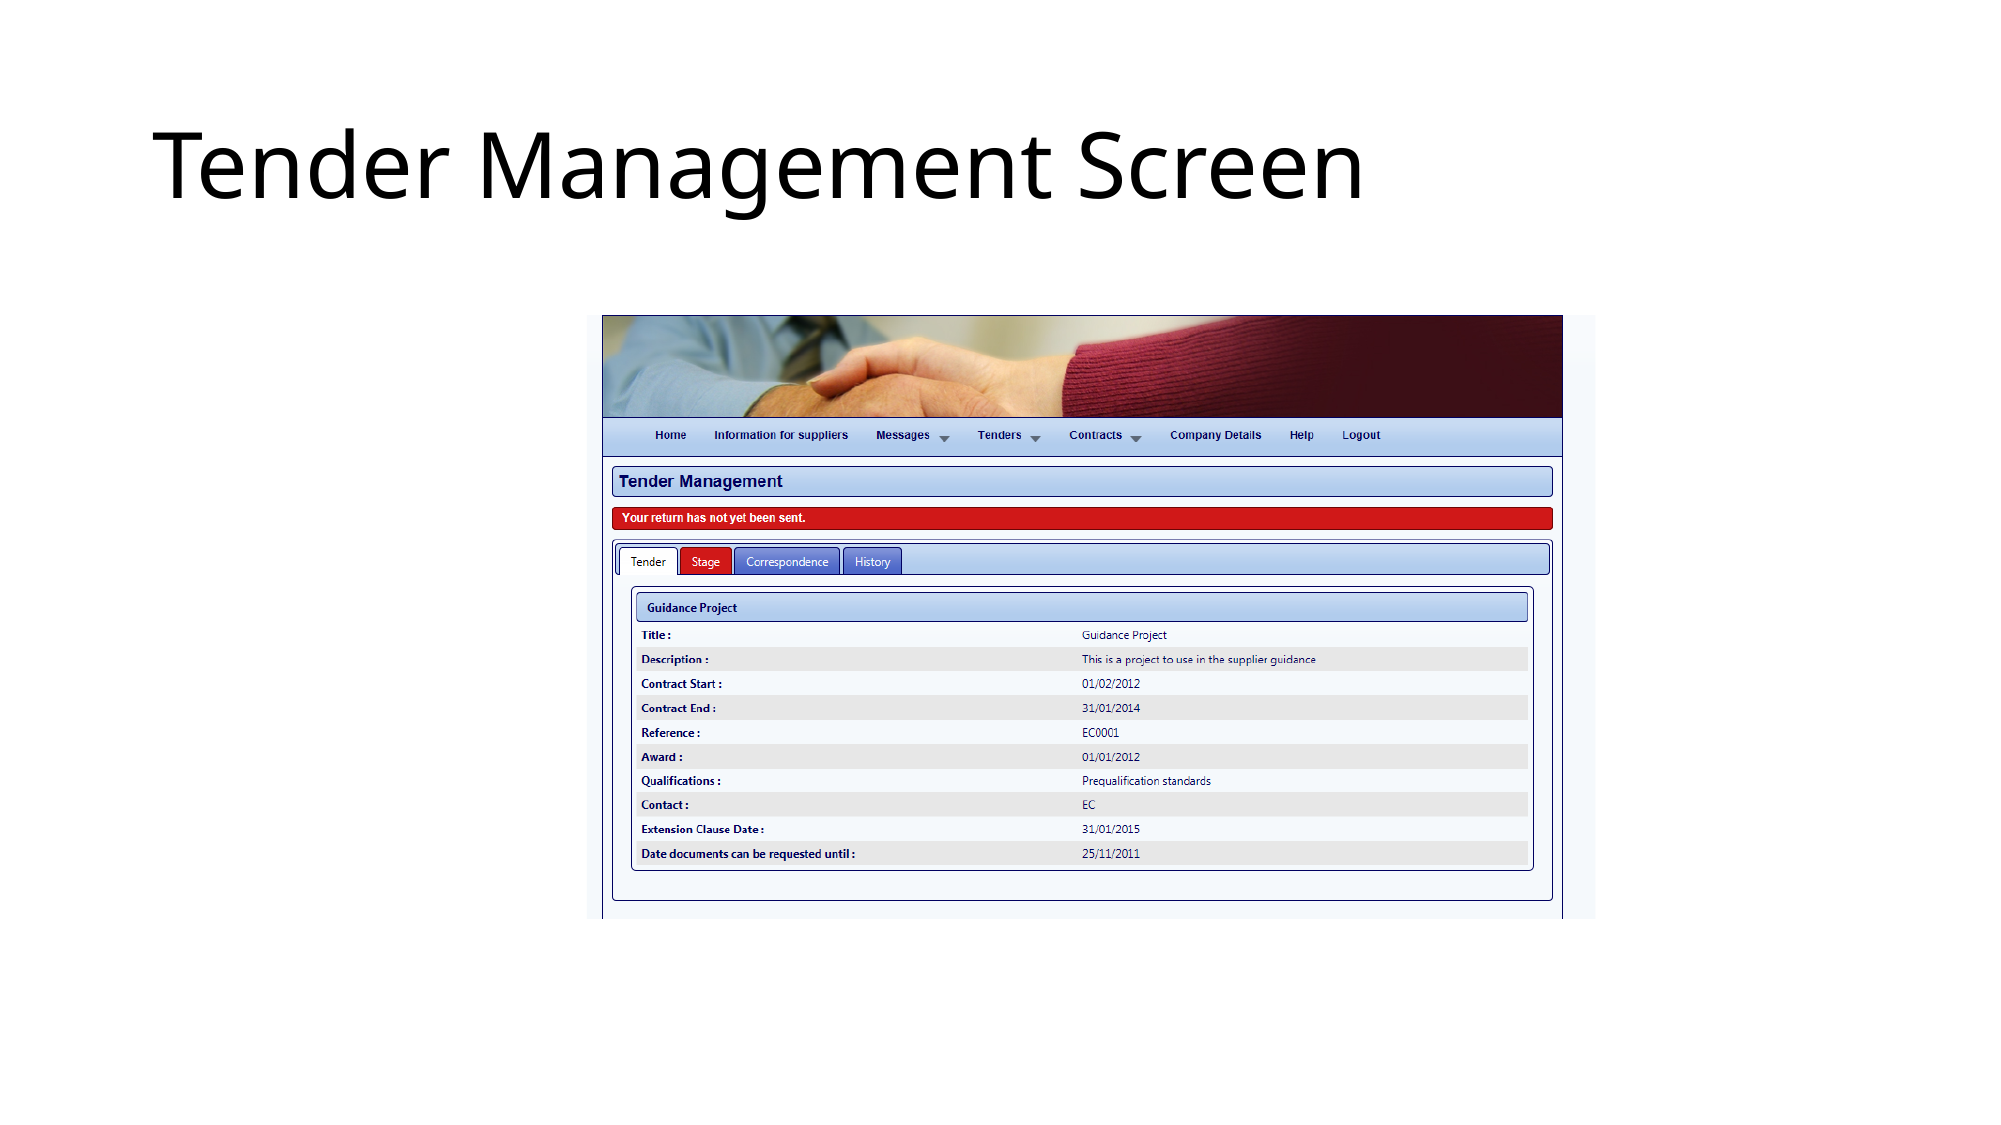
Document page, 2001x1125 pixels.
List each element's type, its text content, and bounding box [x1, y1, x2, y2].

picture [586, 315, 1596, 919]
title Tender Management Screen [137, 59, 1863, 278]
